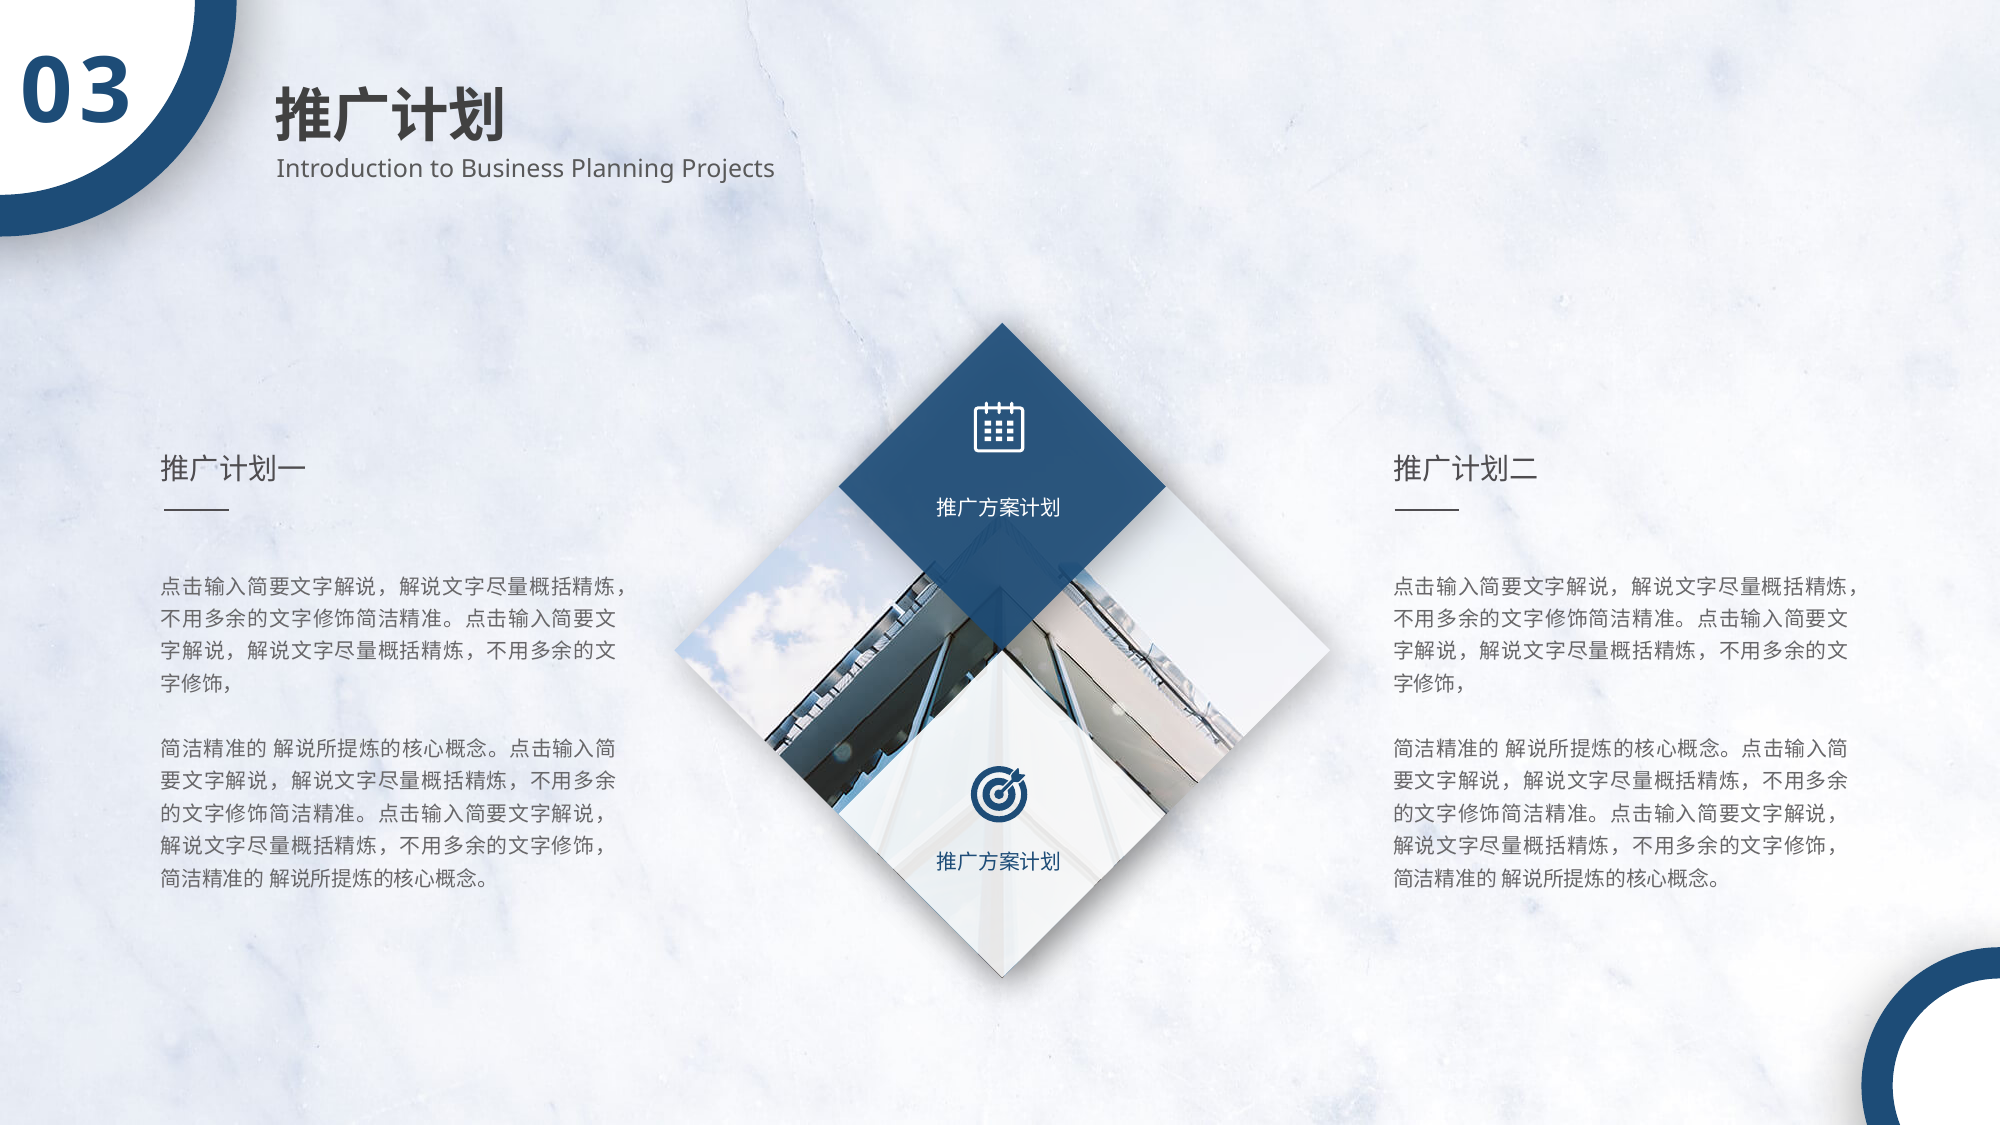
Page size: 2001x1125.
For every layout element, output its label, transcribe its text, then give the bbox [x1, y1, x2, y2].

text_box [1876, 961, 2000, 1125]
text_box 点击输入简要文字解说，解说文字尽量概括精炼，不用多余的文字修饰简洁精准。点击输入简要文字解说，解说文字尽量概括精炼，不用多余的文字修饰， 简洁精准的 解说所提炼的核心概念。点击输入简要文字解说，解说文字尽量概括精炼，不用多余的文字修饰简洁精准。点击输入简要文字解说，解说文字尽量概括精炼，不用多余的文字修饰，简洁精准的 解说所提炼的核心概念。 [146, 558, 632, 995]
text_box [0, 0, 217, 217]
text_box Introduction to Business Planning Projects [261, 144, 1243, 190]
text_box 03 [0, 22, 153, 148]
text_box 推广计划一 [146, 432, 364, 493]
text_box 点击输入简要文字解说，解说文字尽量概括精炼，不用多余的文字修饰简洁精准。点击输入简要文字解说，解说文字尽量概括精炼，不用多余的文字修饰， 简洁精准的 解说所提炼的核心概念。点击输入简要文字解说，解说文字尽量概括精炼，不用多余的文字修饰简洁精准。点击输入简要文字解说，解说文字尽量概括精炼，不用多余的文字修饰，简洁精准的 解说所提炼的核心概念。 [1378, 558, 1864, 995]
text_box 推广计划 [259, 71, 523, 156]
picture [0, 0, 2000, 1125]
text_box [770, 370, 1234, 930]
text_box 推广计划二 [1378, 432, 1596, 493]
